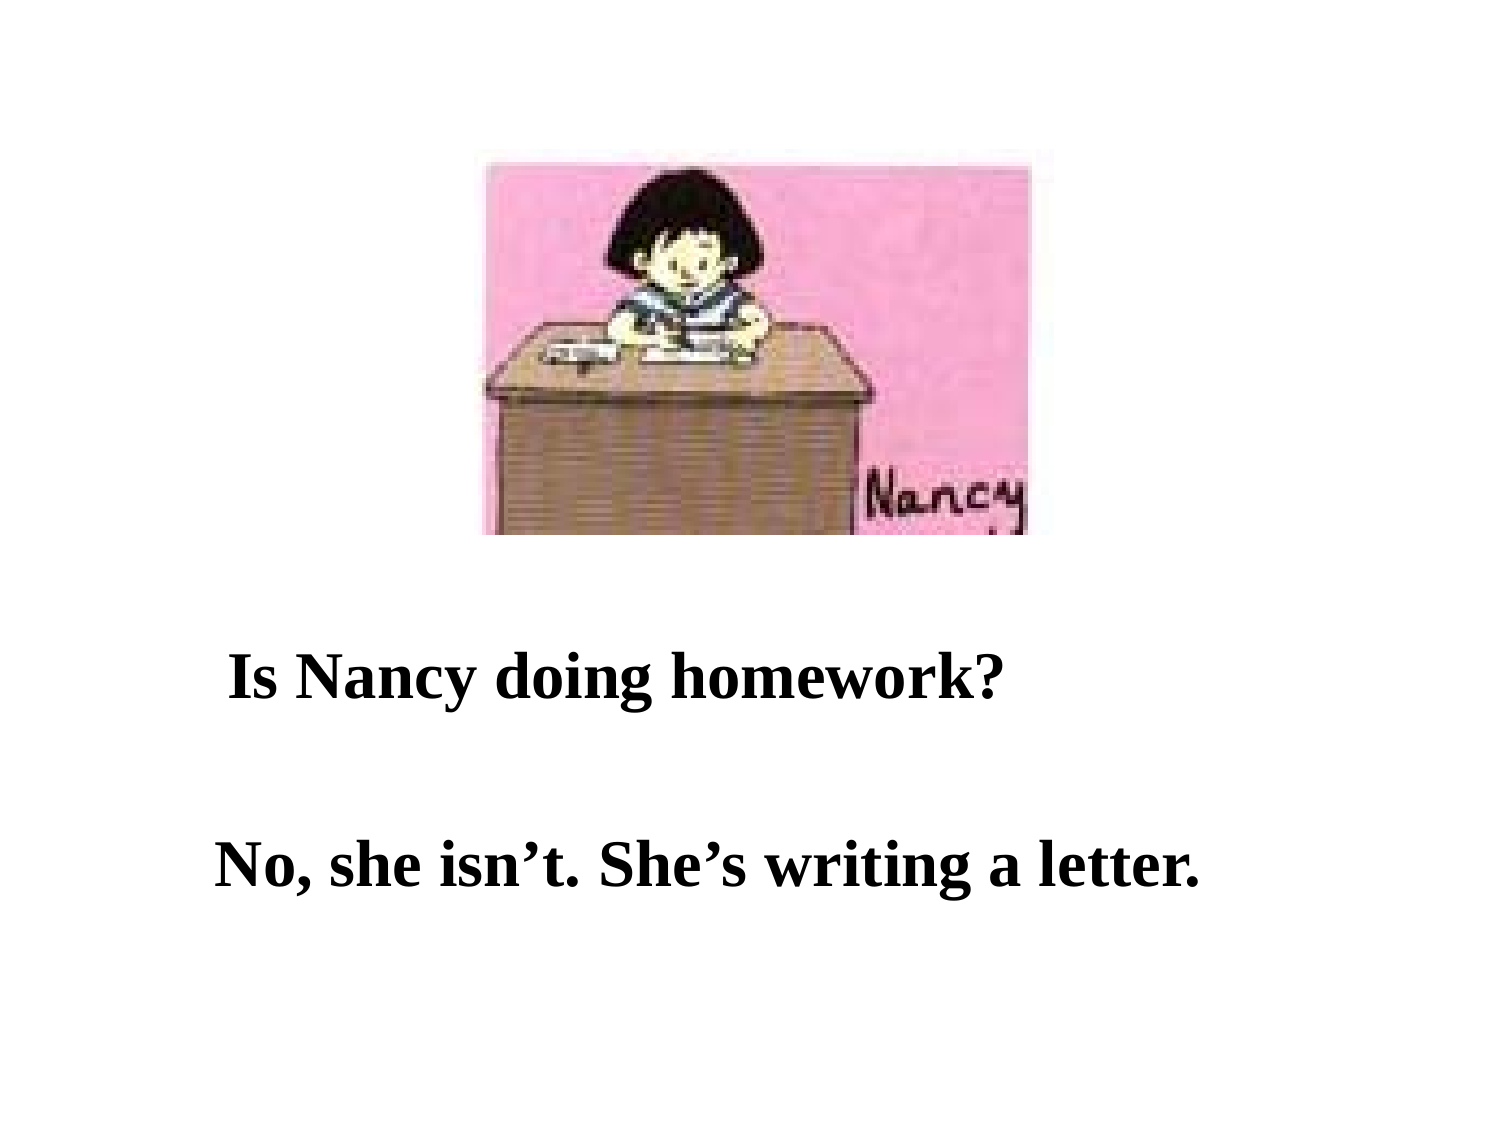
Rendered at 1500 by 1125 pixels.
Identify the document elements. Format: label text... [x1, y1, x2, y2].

picture [474, 149, 1055, 535]
text_box Is Nancy doing homework? [212, 624, 1123, 720]
text_box No, she isn’t. She’s writing a letter. [199, 812, 1379, 908]
